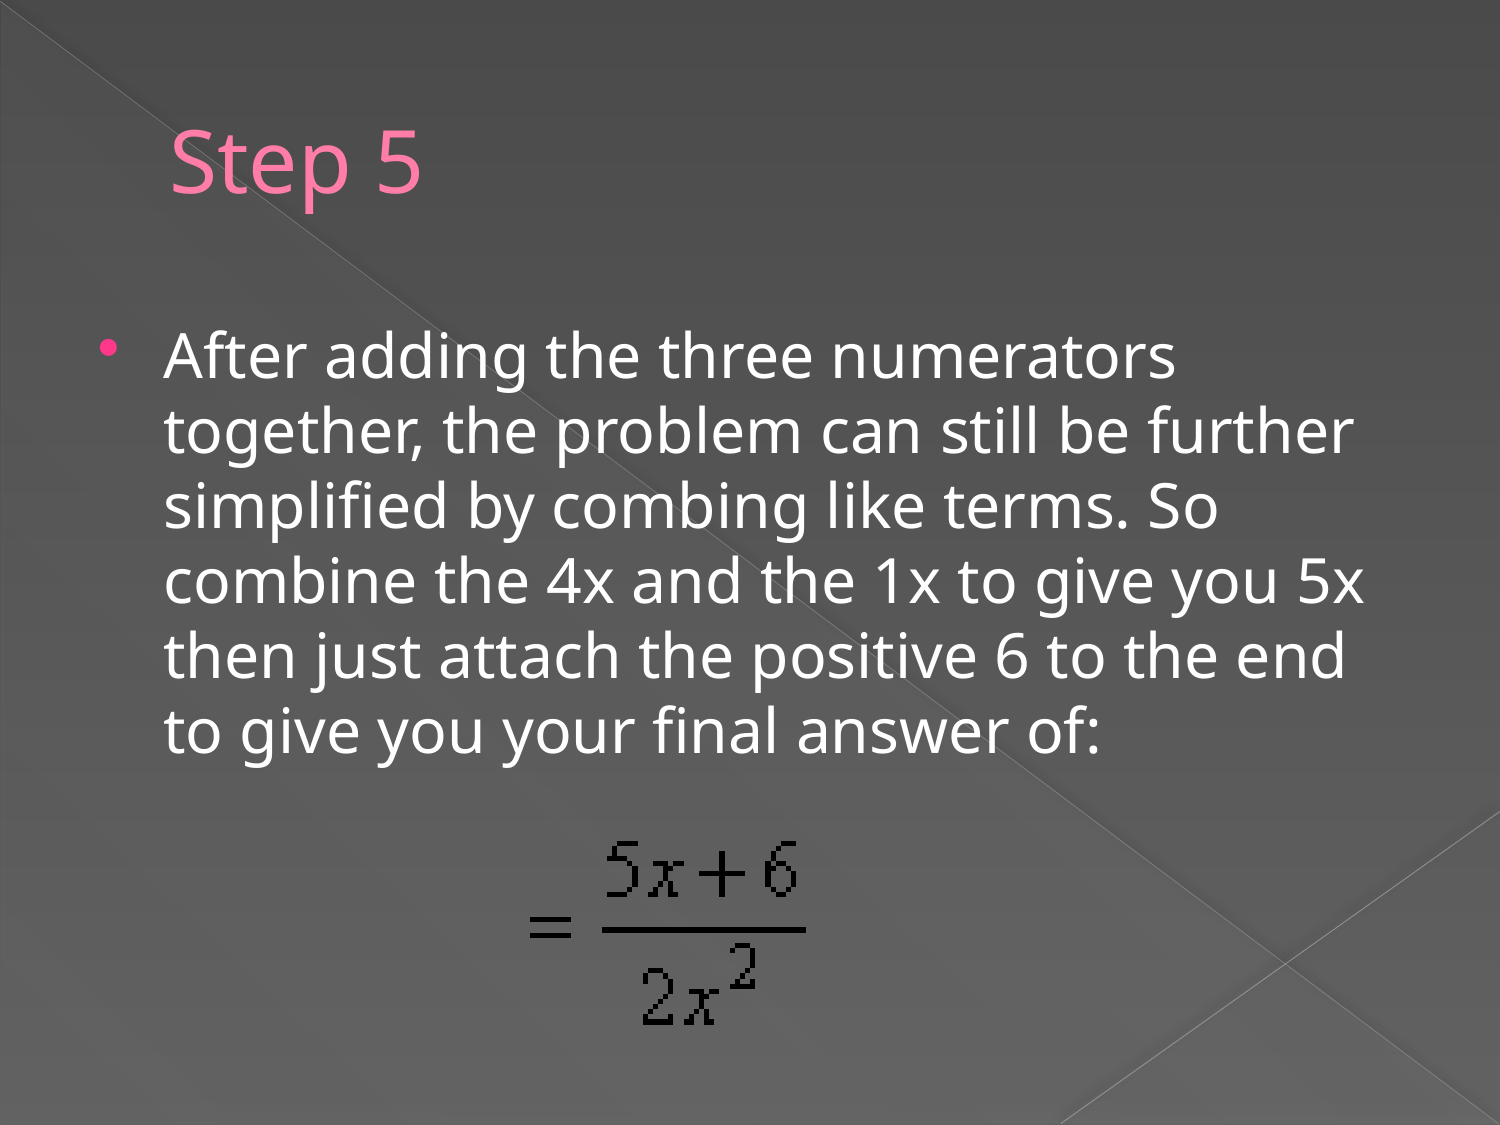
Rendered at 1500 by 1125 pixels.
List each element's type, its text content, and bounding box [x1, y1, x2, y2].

picture [387, 799, 879, 1026]
list After adding the three numerators together, the problem can still be further simplified by combing like terms. So combine the 4x and the 1x to give you 5x then just attach the positive 6 to the end to give you your final answer of: [75, 308, 1425, 1059]
title Step 5 [75, 43, 1425, 274]
